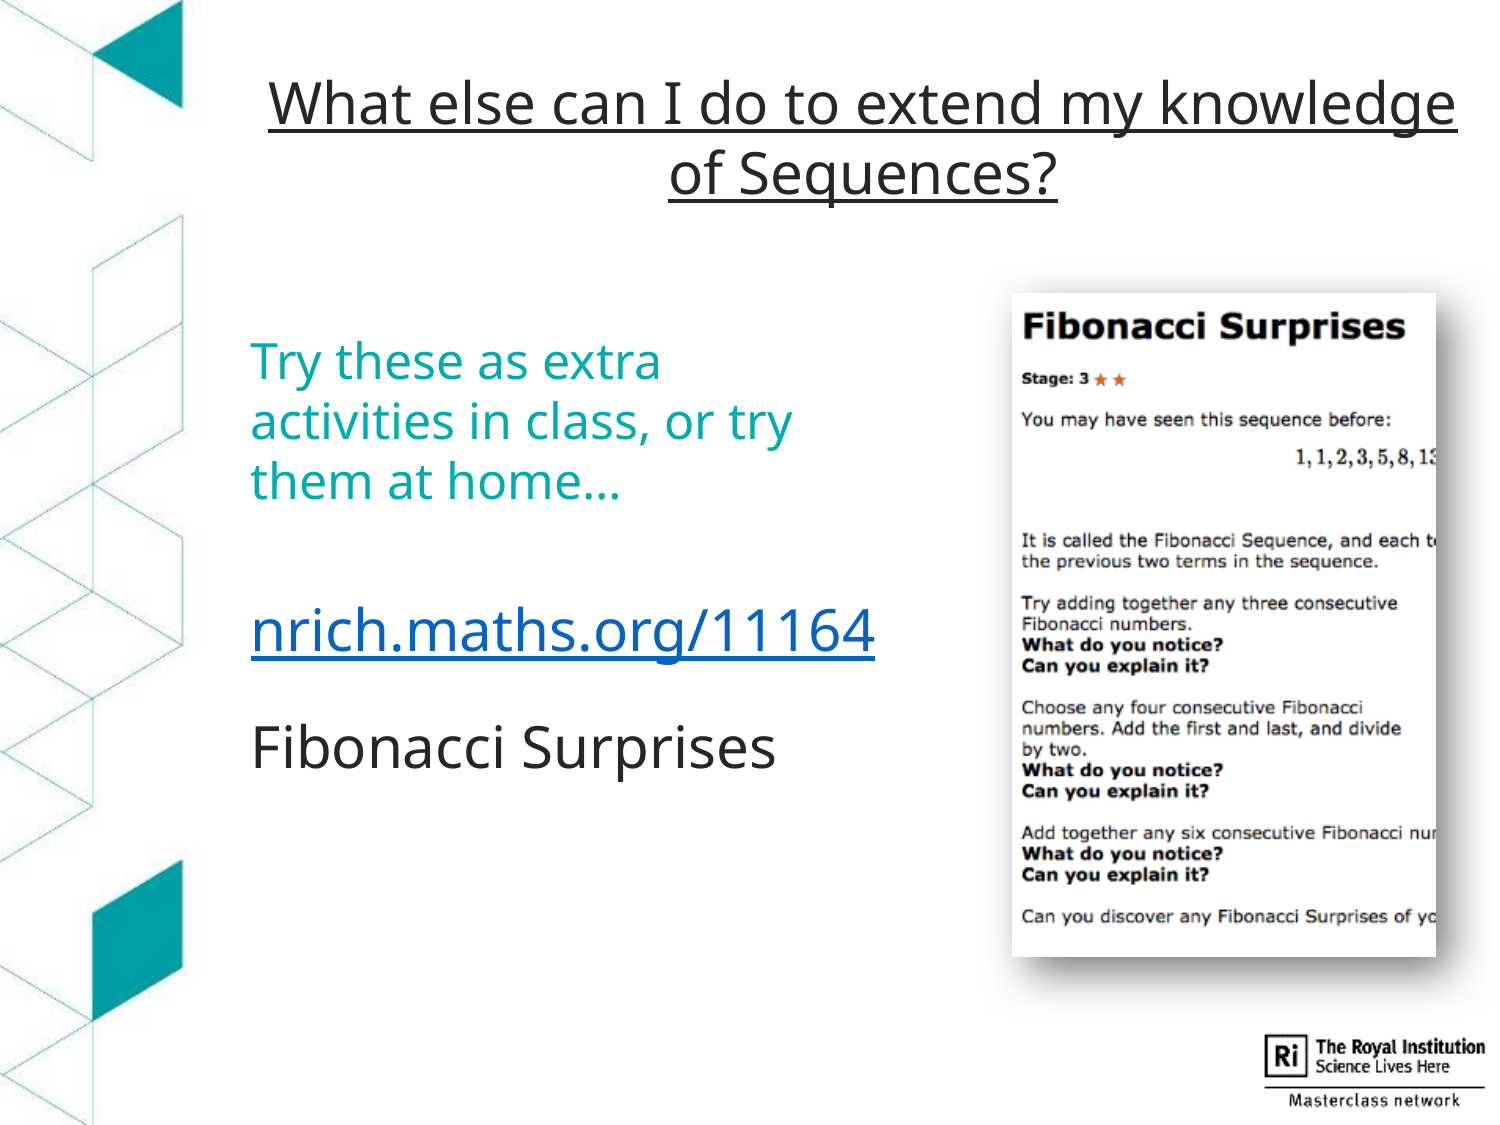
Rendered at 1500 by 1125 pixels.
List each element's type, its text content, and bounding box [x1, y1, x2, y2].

picture [1012, 293, 1437, 957]
text_box nrich.maths.org/11164 Fibonacci Surprises [243, 581, 988, 788]
picture [1254, 1024, 1499, 1125]
text_box Try these as extra activities in class, or try them at home… [243, 322, 859, 518]
text_box What else can I do to extend my knowledge of Sequences? [227, 58, 1499, 214]
picture [0, 0, 215, 1125]
